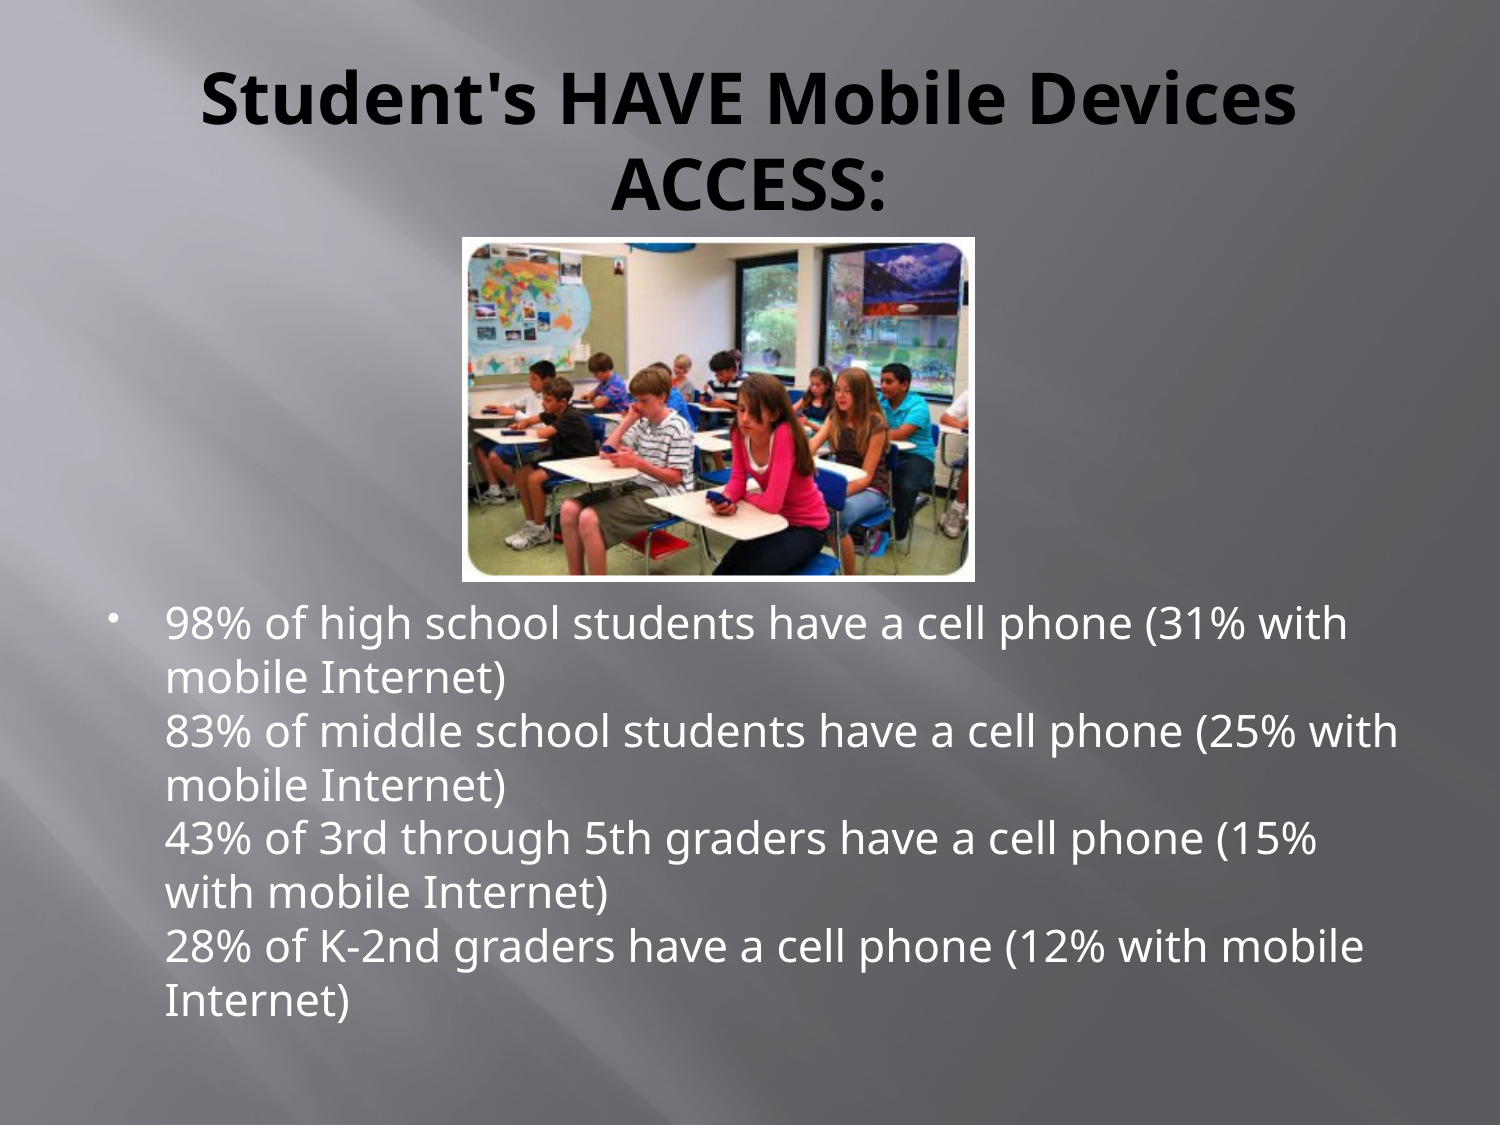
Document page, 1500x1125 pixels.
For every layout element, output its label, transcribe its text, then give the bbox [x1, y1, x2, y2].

title Student's HAVE Mobile Devices ACCESS: [75, 45, 1425, 233]
list 98% of high school students have a cell phone (31% with mobile Internet) 83% of middle school students have a cell phone (25% with mobile Internet) 43% of 3rd through 5th graders have a cell phone (15% with mobile Internet) 28% of K-2nd graders have a cell phone (12% with mobile Internet) [75, 525, 1425, 1035]
picture [462, 237, 976, 582]
